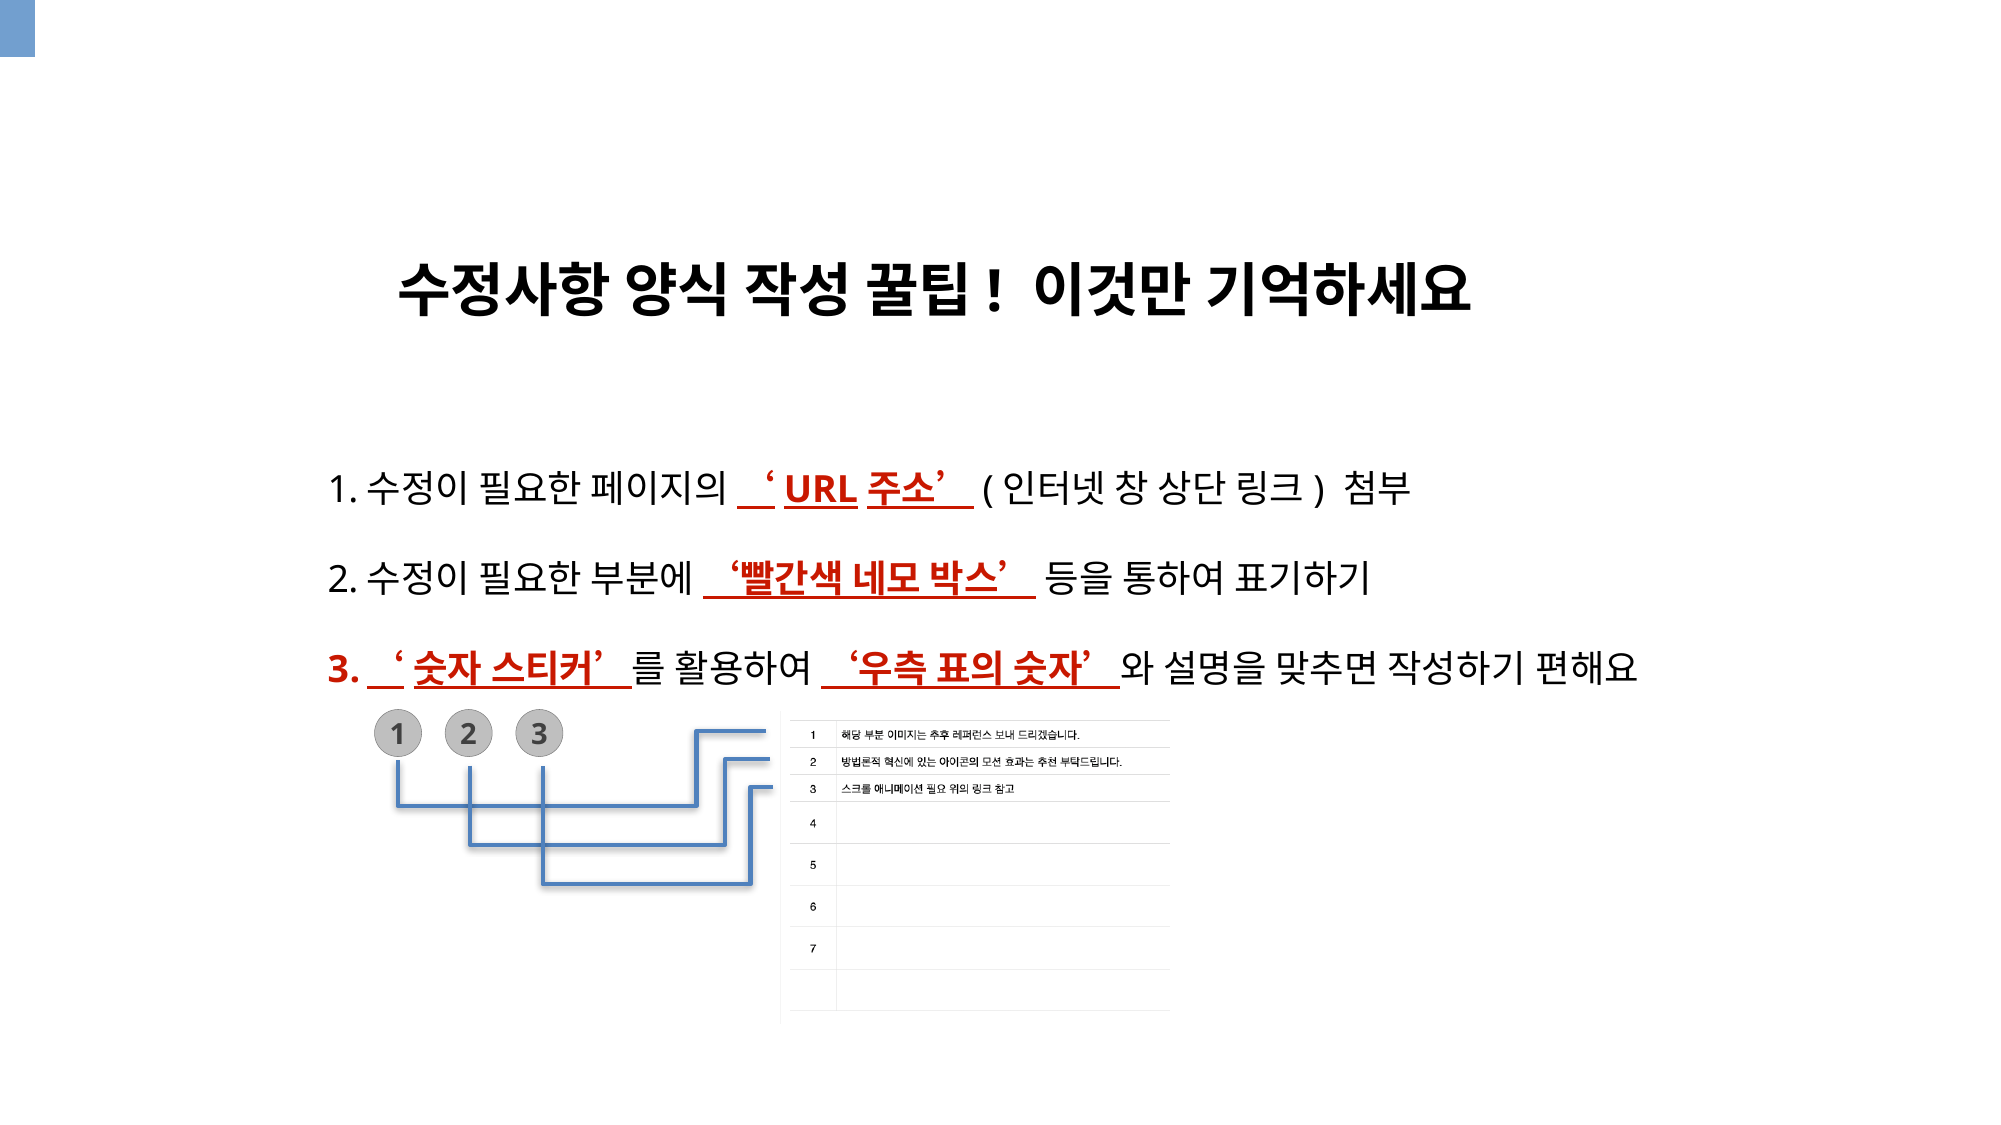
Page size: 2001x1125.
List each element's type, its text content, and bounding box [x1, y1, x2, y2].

title 수정사항 양식 작성 꿀팁! 이것만 기억하세요 [389, 220, 1611, 356]
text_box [319, 456, 1681, 1024]
